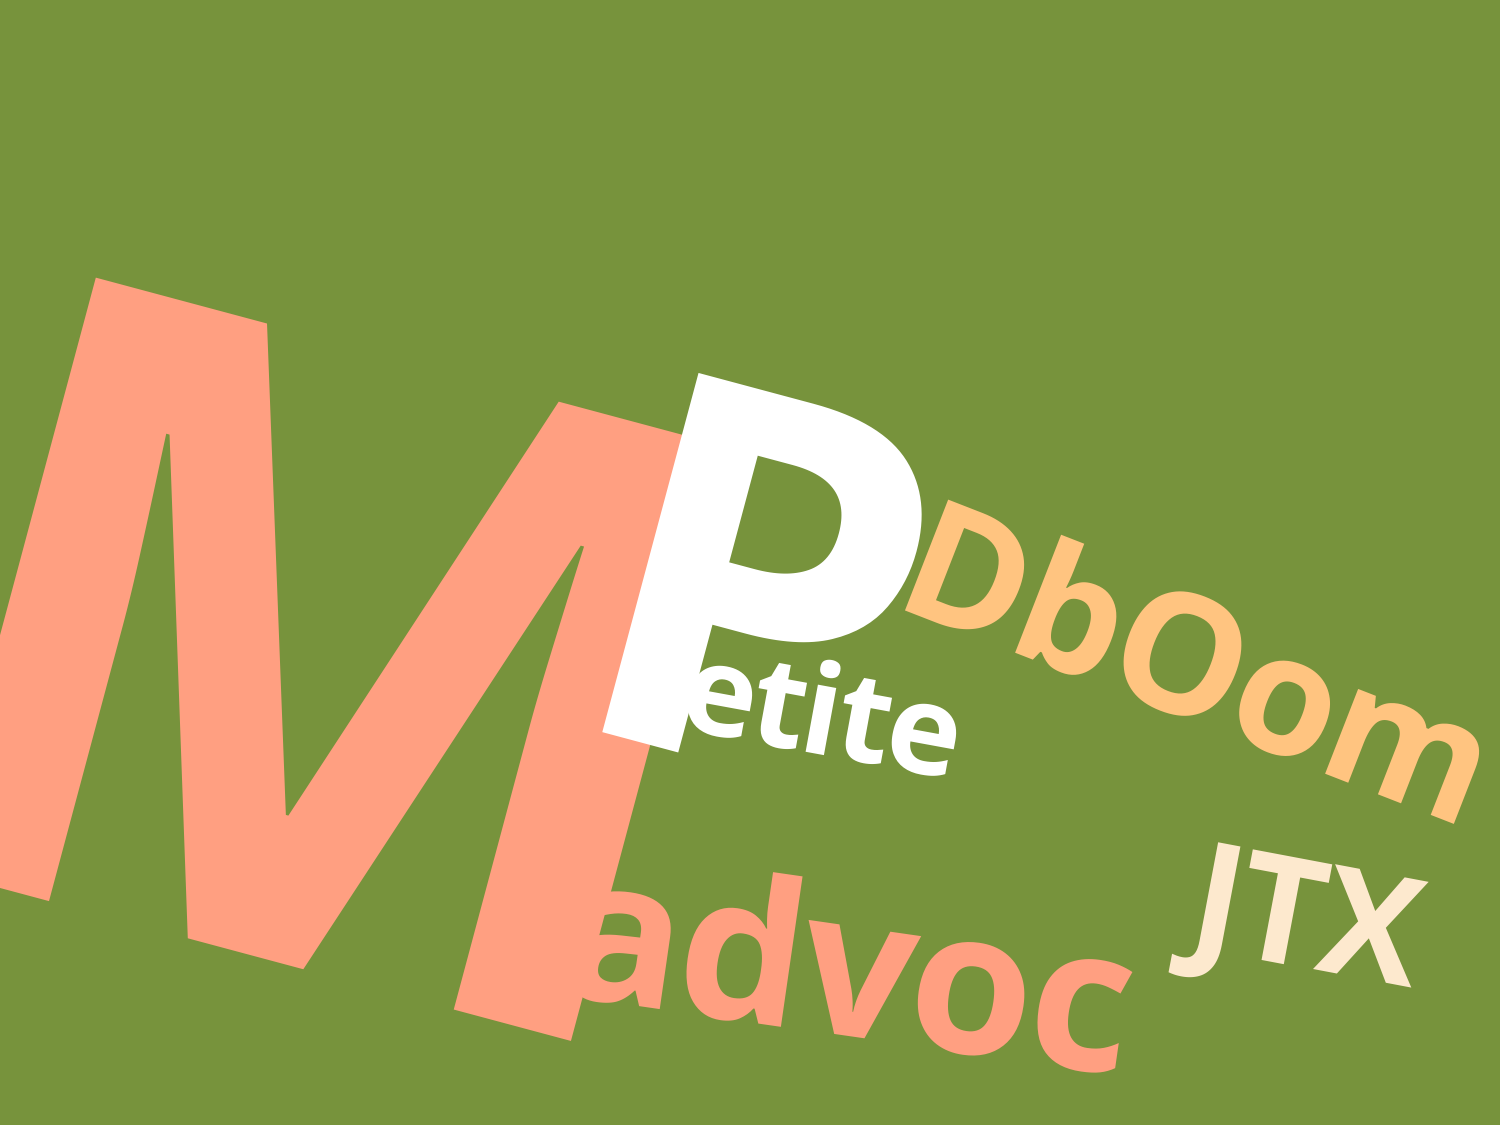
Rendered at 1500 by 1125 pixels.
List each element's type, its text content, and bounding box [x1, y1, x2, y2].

text_box advoc [533, 786, 1169, 1125]
text_box DbOom [867, 437, 1500, 873]
text_box M [0, 9, 886, 1125]
text_box JTX [1163, 788, 1456, 1029]
text_box P [514, 206, 1024, 838]
text_box etite [656, 595, 994, 814]
